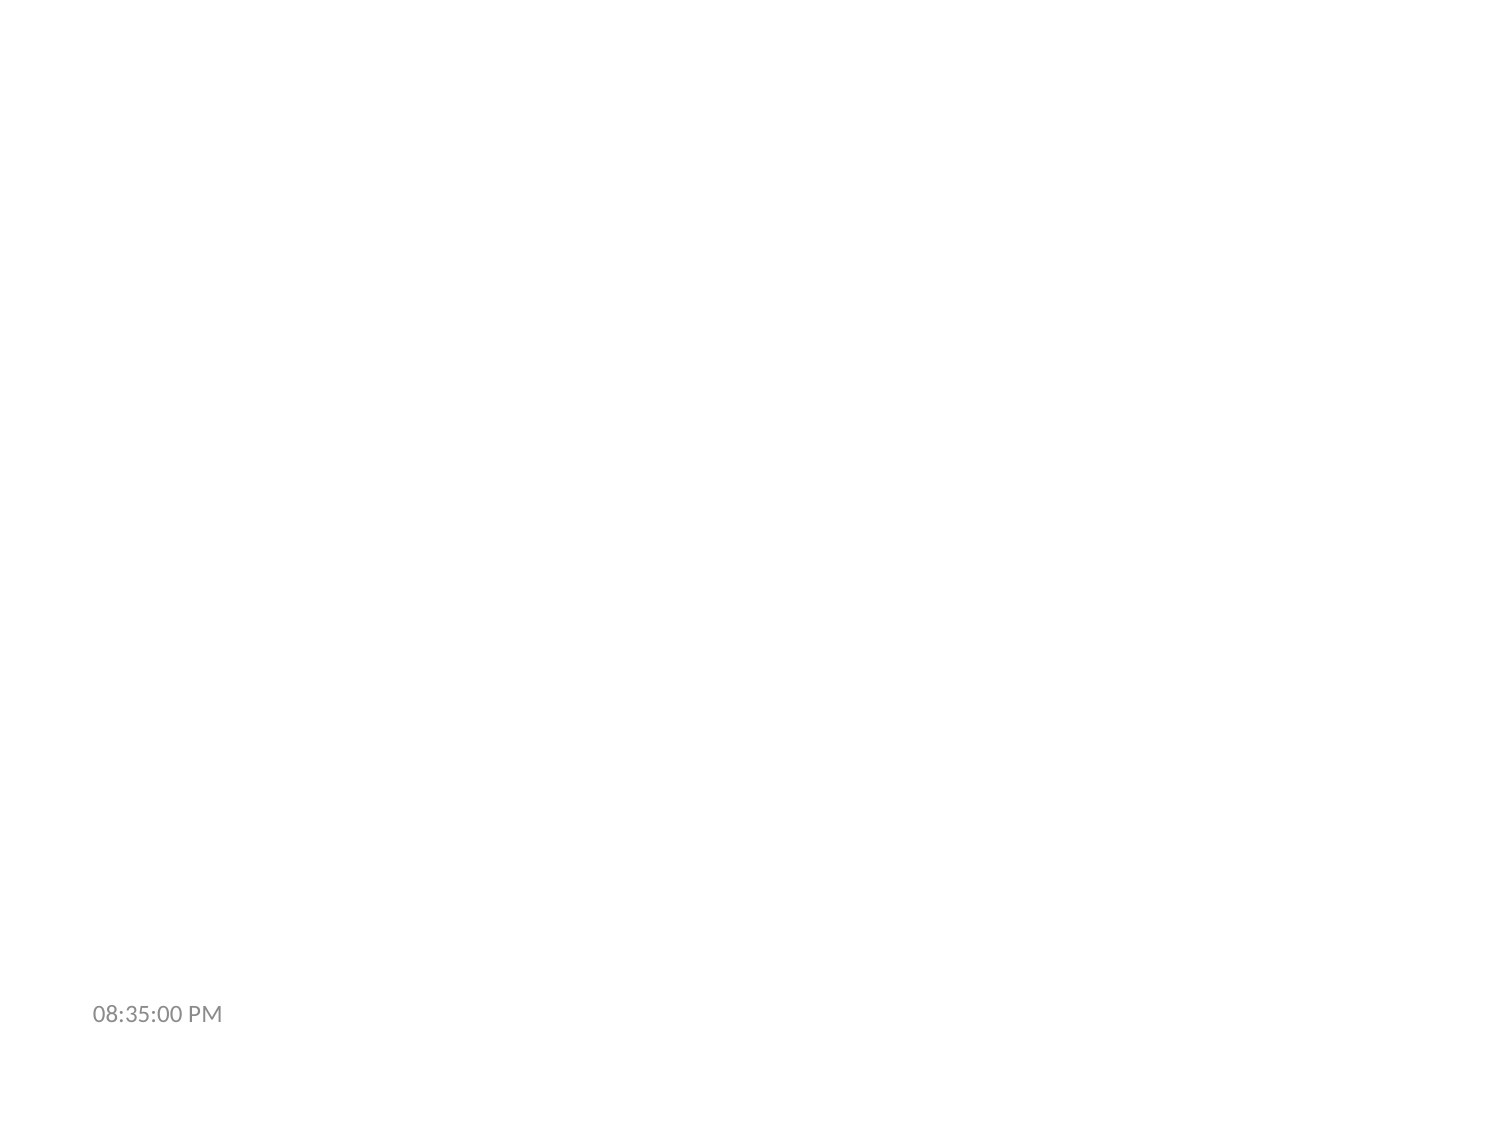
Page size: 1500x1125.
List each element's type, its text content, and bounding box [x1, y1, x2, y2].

text_box 3:35:09 PM [77, 982, 428, 1043]
